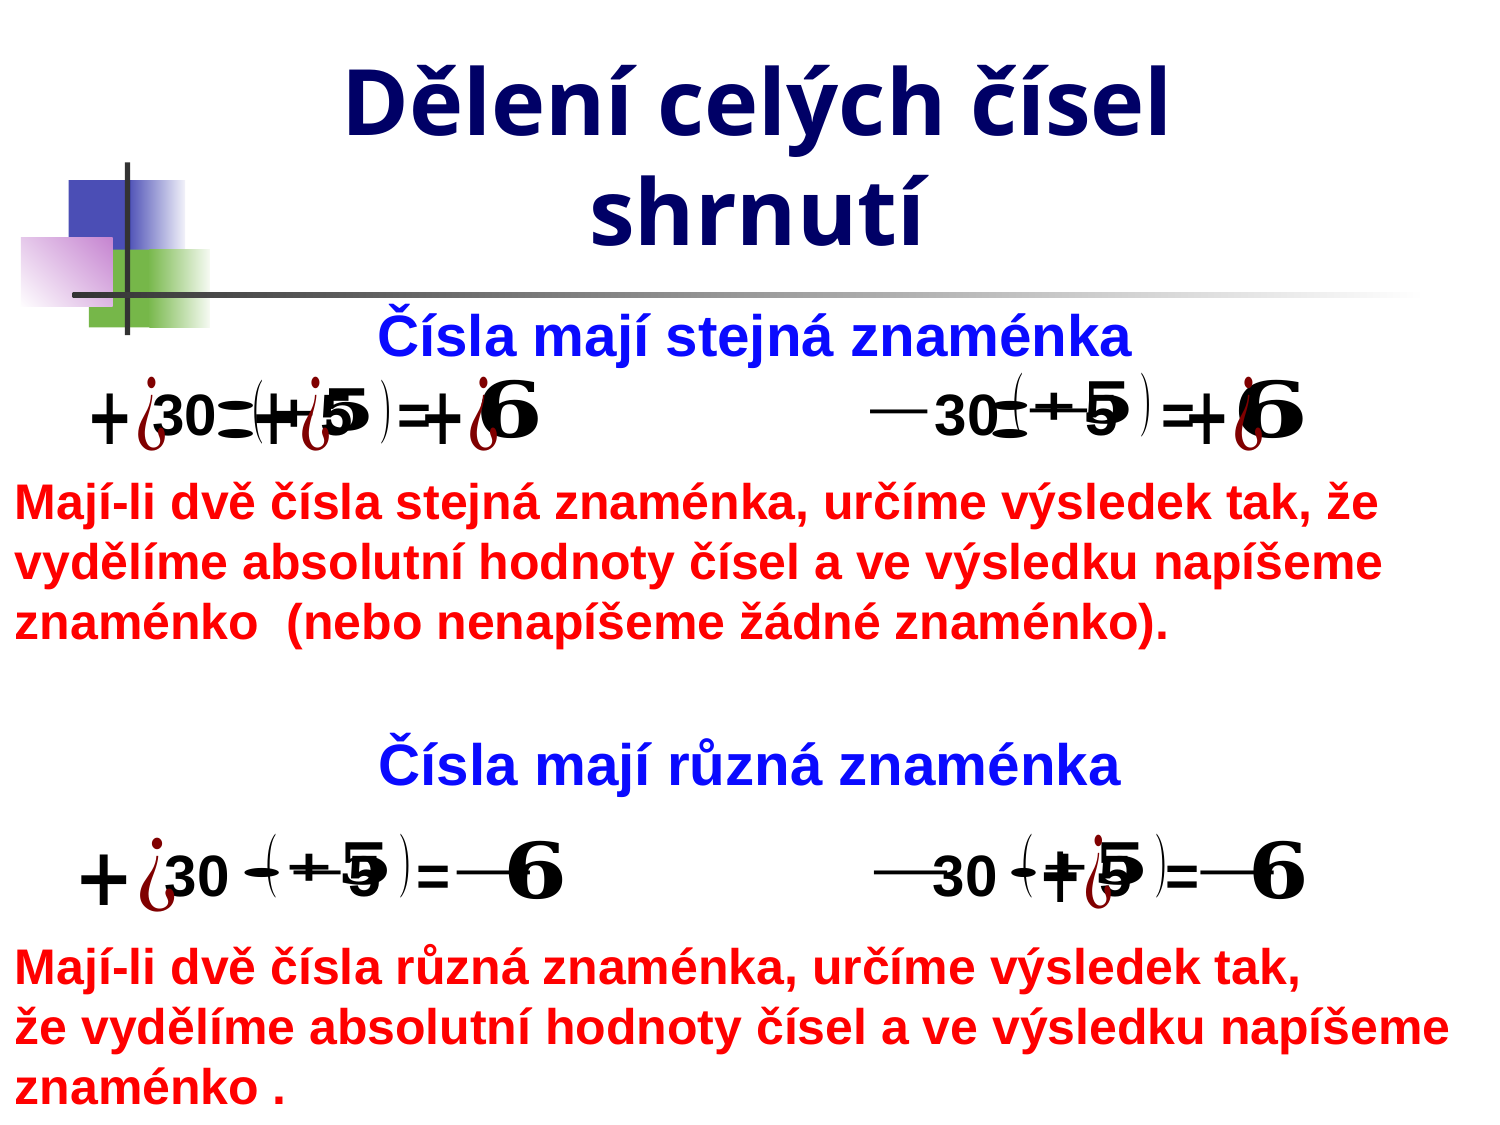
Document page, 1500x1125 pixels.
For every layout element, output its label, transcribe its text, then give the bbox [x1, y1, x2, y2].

text_box Čísla mají různá znaménka [0, 719, 1500, 805]
text_box Čísla mají stejná znaménka [10, 290, 1500, 376]
text_box = [1147, 370, 1230, 455]
text_box 5 [1071, 370, 1147, 455]
text_box = [382, 370, 466, 455]
text_box 30 [918, 831, 1016, 916]
text_box 30 [137, 370, 242, 455]
text_box 5 [333, 831, 402, 916]
text_box 5 [1084, 831, 1138, 916]
text_box 30 [150, 831, 265, 916]
text_box = [1150, 831, 1240, 916]
text_box = [402, 831, 461, 916]
text_box 30 [919, 370, 1041, 455]
title Dělení celých čísel shrnutí [10, 38, 1500, 271]
text_box 5 [305, 370, 382, 455]
